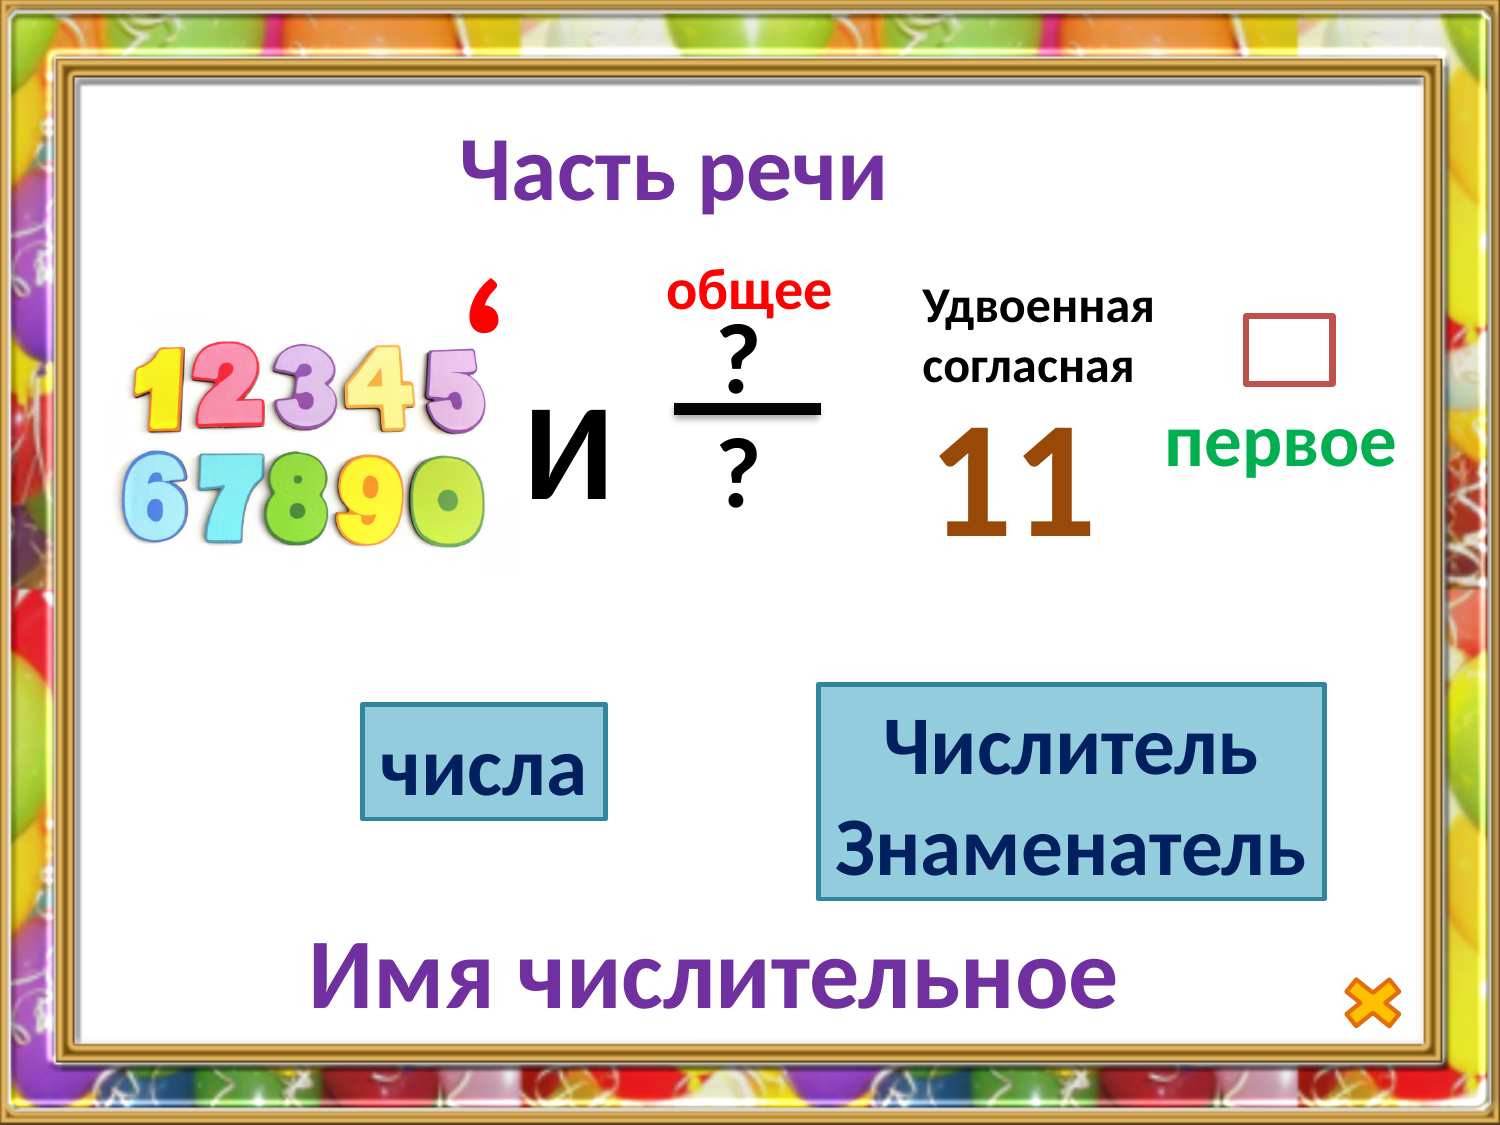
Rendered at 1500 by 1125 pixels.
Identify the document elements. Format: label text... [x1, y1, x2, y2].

text_box И [523, 354, 630, 535]
text_box [1244, 314, 1335, 384]
text_box Числитель Знаменатель [818, 684, 1325, 900]
text_box первое [1149, 384, 1413, 489]
text_box числа [362, 704, 606, 819]
text_box общее [651, 243, 848, 329]
text_box ? [700, 417, 777, 535]
text_box , [443, 258, 525, 354]
text_box ? [700, 400, 777, 408]
text_box [1344, 977, 1402, 1029]
text_box Удвоенная согласная [907, 265, 1171, 400]
picture [0, 0, 1500, 1125]
text_box Часть речи [444, 101, 904, 227]
text_box Имя числительное [293, 901, 1135, 1037]
text_box ? [700, 329, 777, 400]
text_box 11 [913, 400, 1134, 577]
